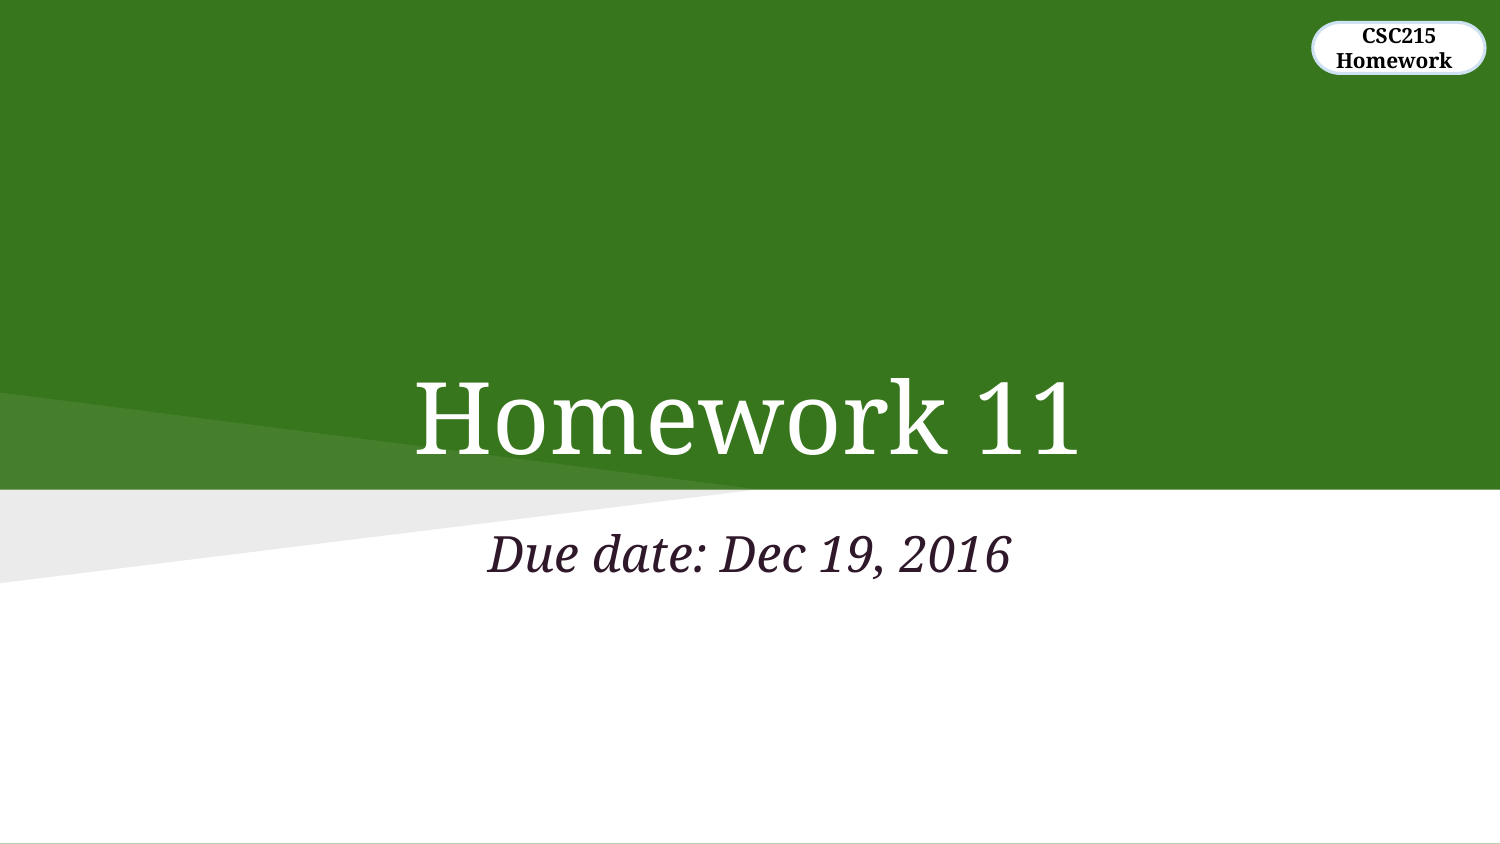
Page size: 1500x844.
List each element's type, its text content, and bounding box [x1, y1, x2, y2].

subtitle Due date: Dec 19, 2016 [112, 507, 1388, 617]
title Homework 11 [112, 286, 1388, 490]
text_box CSC215 Homework [1312, 22, 1486, 74]
